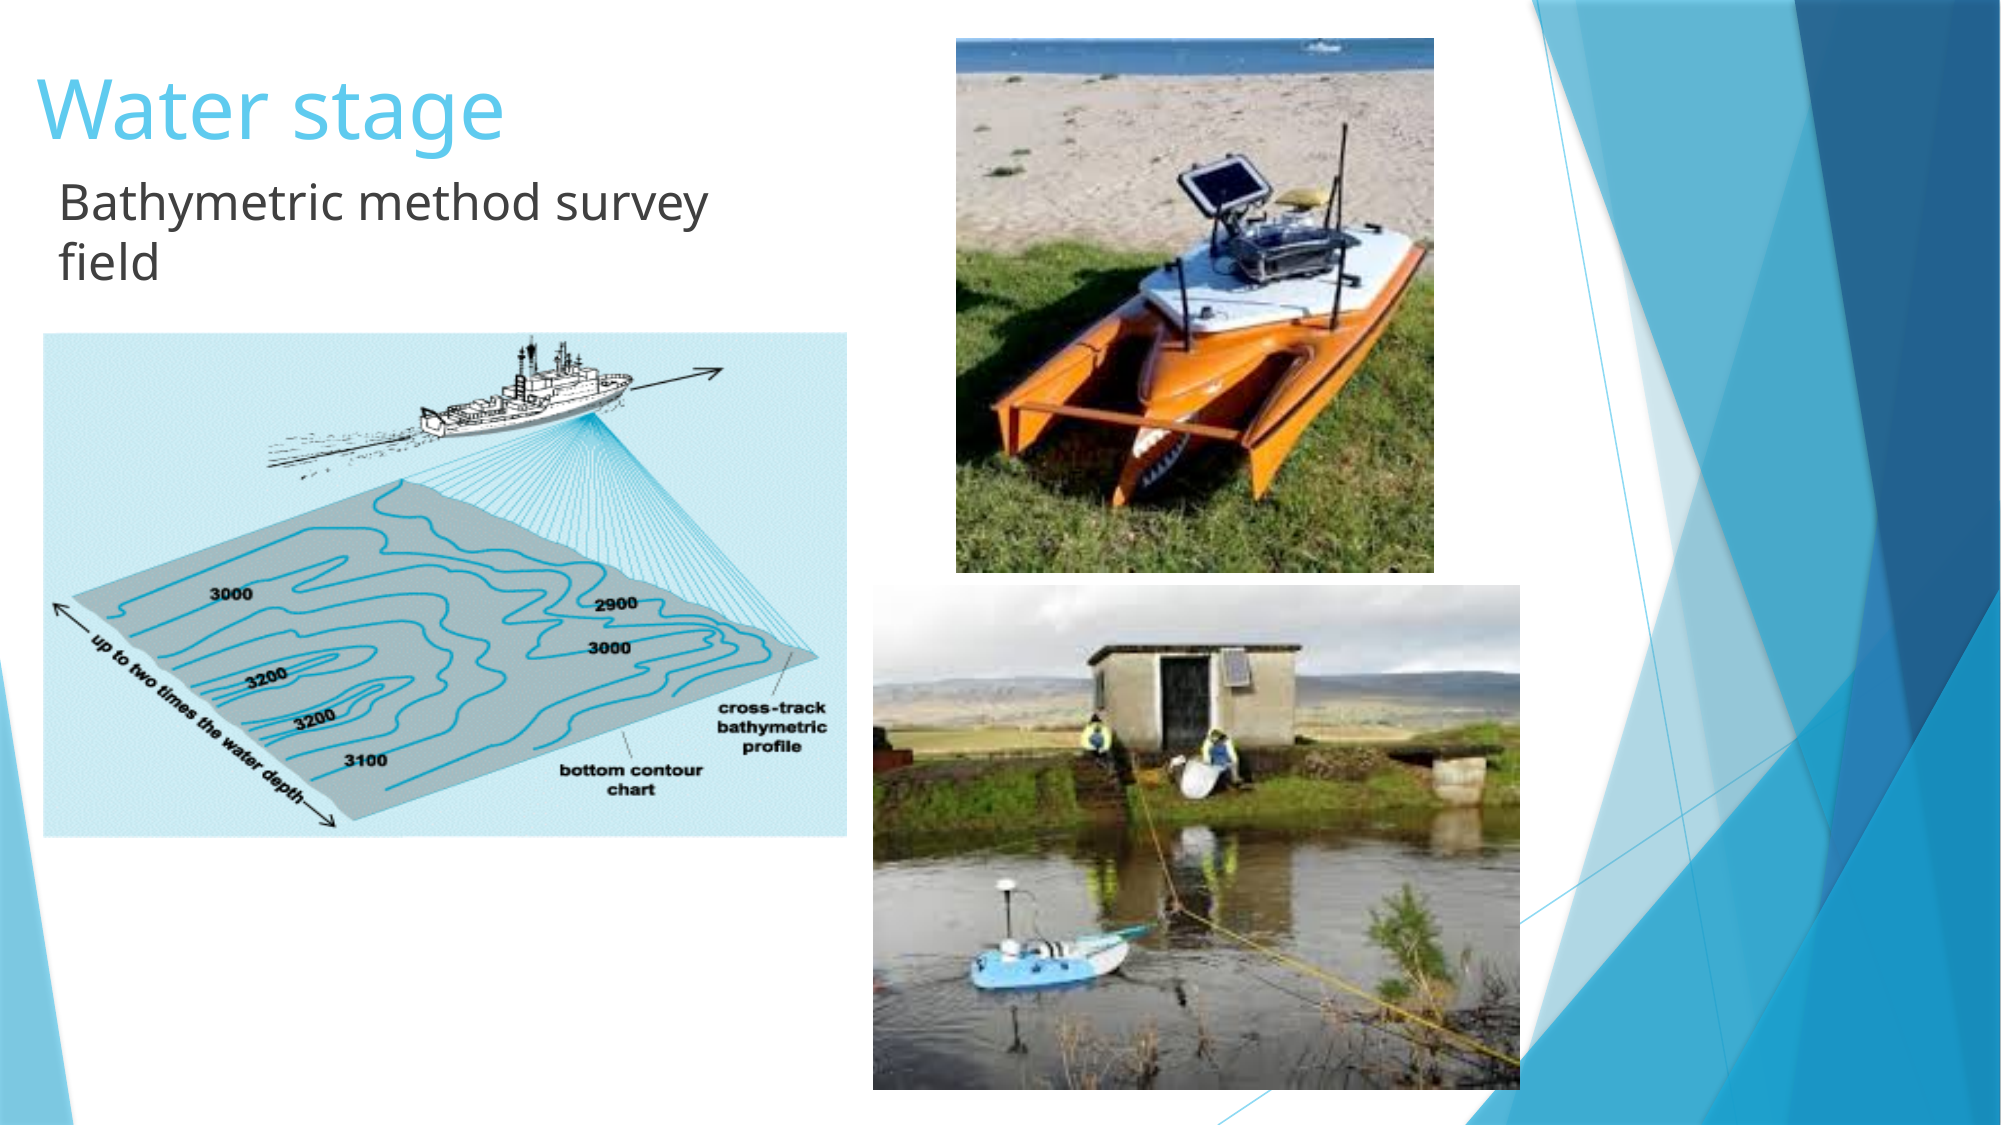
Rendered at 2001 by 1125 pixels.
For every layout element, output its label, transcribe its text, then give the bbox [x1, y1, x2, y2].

text_box Water stage [21, 38, 654, 164]
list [43, 331, 848, 839]
picture [872, 585, 1521, 1090]
text_box Bathymetric method survey field [43, 162, 817, 282]
picture [956, 37, 1434, 574]
